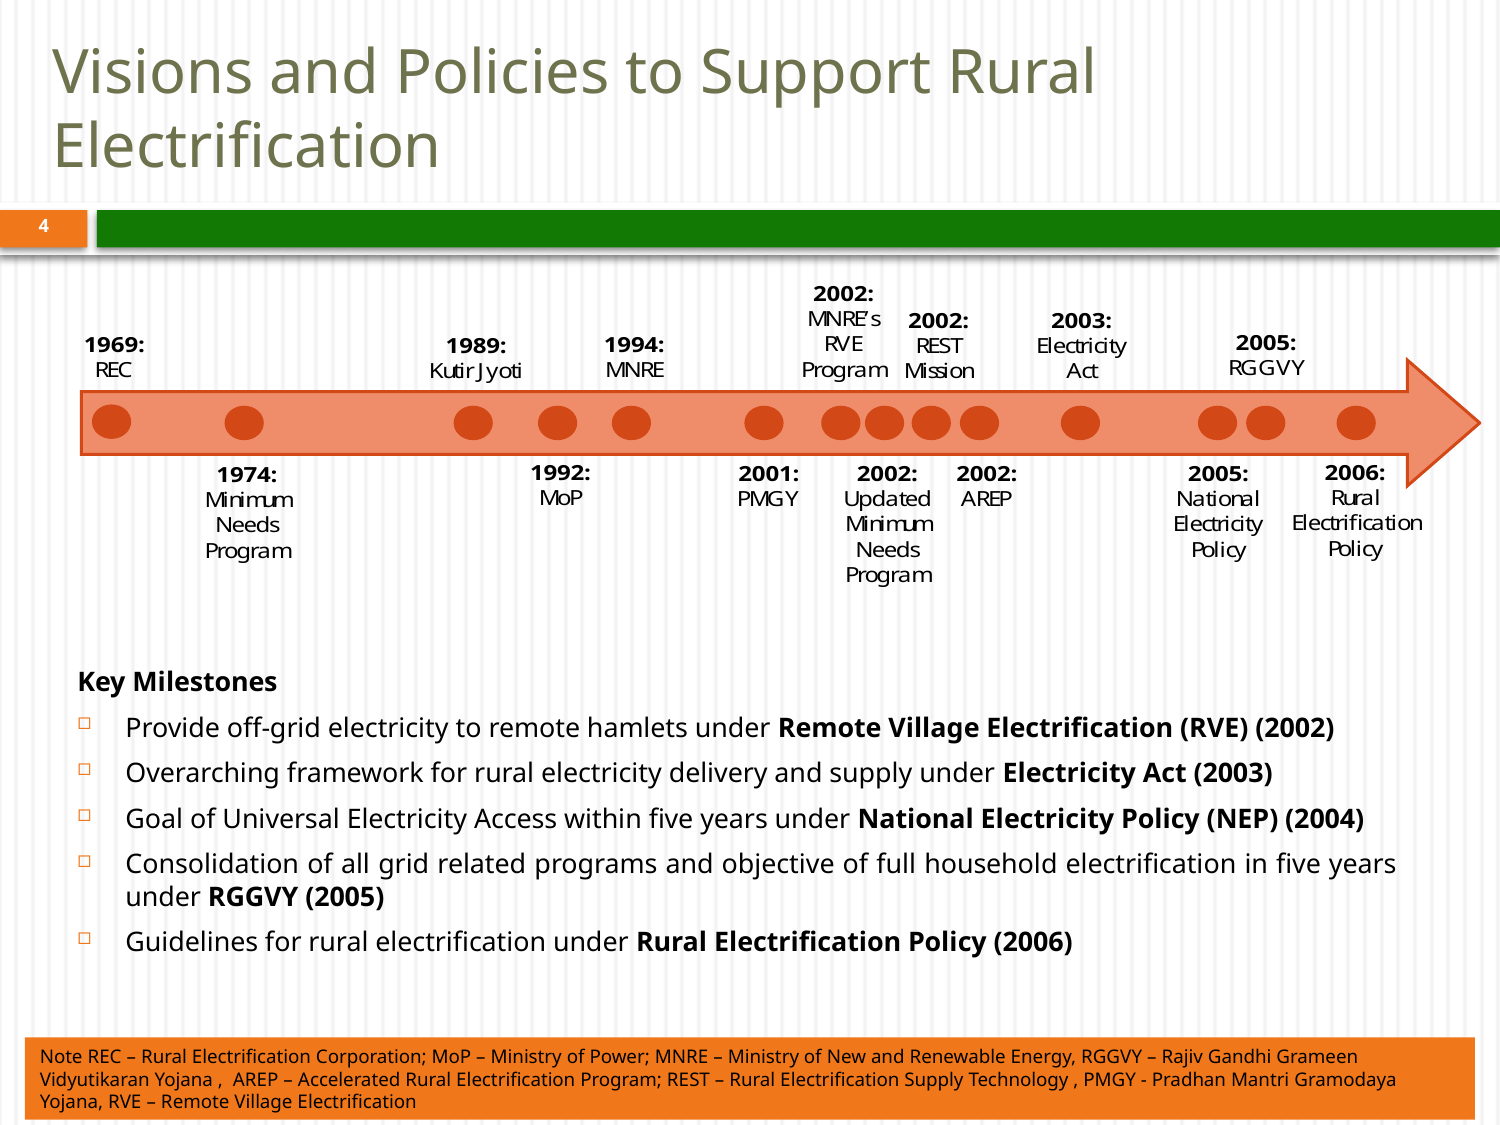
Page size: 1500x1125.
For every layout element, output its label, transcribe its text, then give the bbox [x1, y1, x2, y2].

title Visions and Policies to Support Rural Electrification [37, 24, 1438, 188]
list Key Milestones Provide off-grid electricity to remote hamlets under Remote Village Electrification (RVE) (2002) Overarching framework for rural electricity delivery and supply under Electricity Act (2003) Goal of Universal Electricity Access within five years under National Electricity Policy (NEP) (2004) Consolidation of all grid related programs and objective of full household electrification in five years under RGGVY (2005) Guidelines for rural electrification under Rural Electrification Policy (2006) [62, 657, 1413, 1006]
slide_number 4 [0, 206, 88, 247]
picture [43, 274, 1482, 597]
text_box Note REC – Rural Electrification Corporation; MoP – Ministry of Power; MNRE – Ministry of New and Renewable Energy, RGGVY – Rajiv Gandhi Grameen Vidyutikaran Yojana , AREP – Accelerated Rural Electrification Program; REST – Rural Electrification Supply Technology , PMGY - Pradhan Mantri Gramodaya Yojana, RVE – Remote Village Electrification [24, 1037, 1475, 1120]
